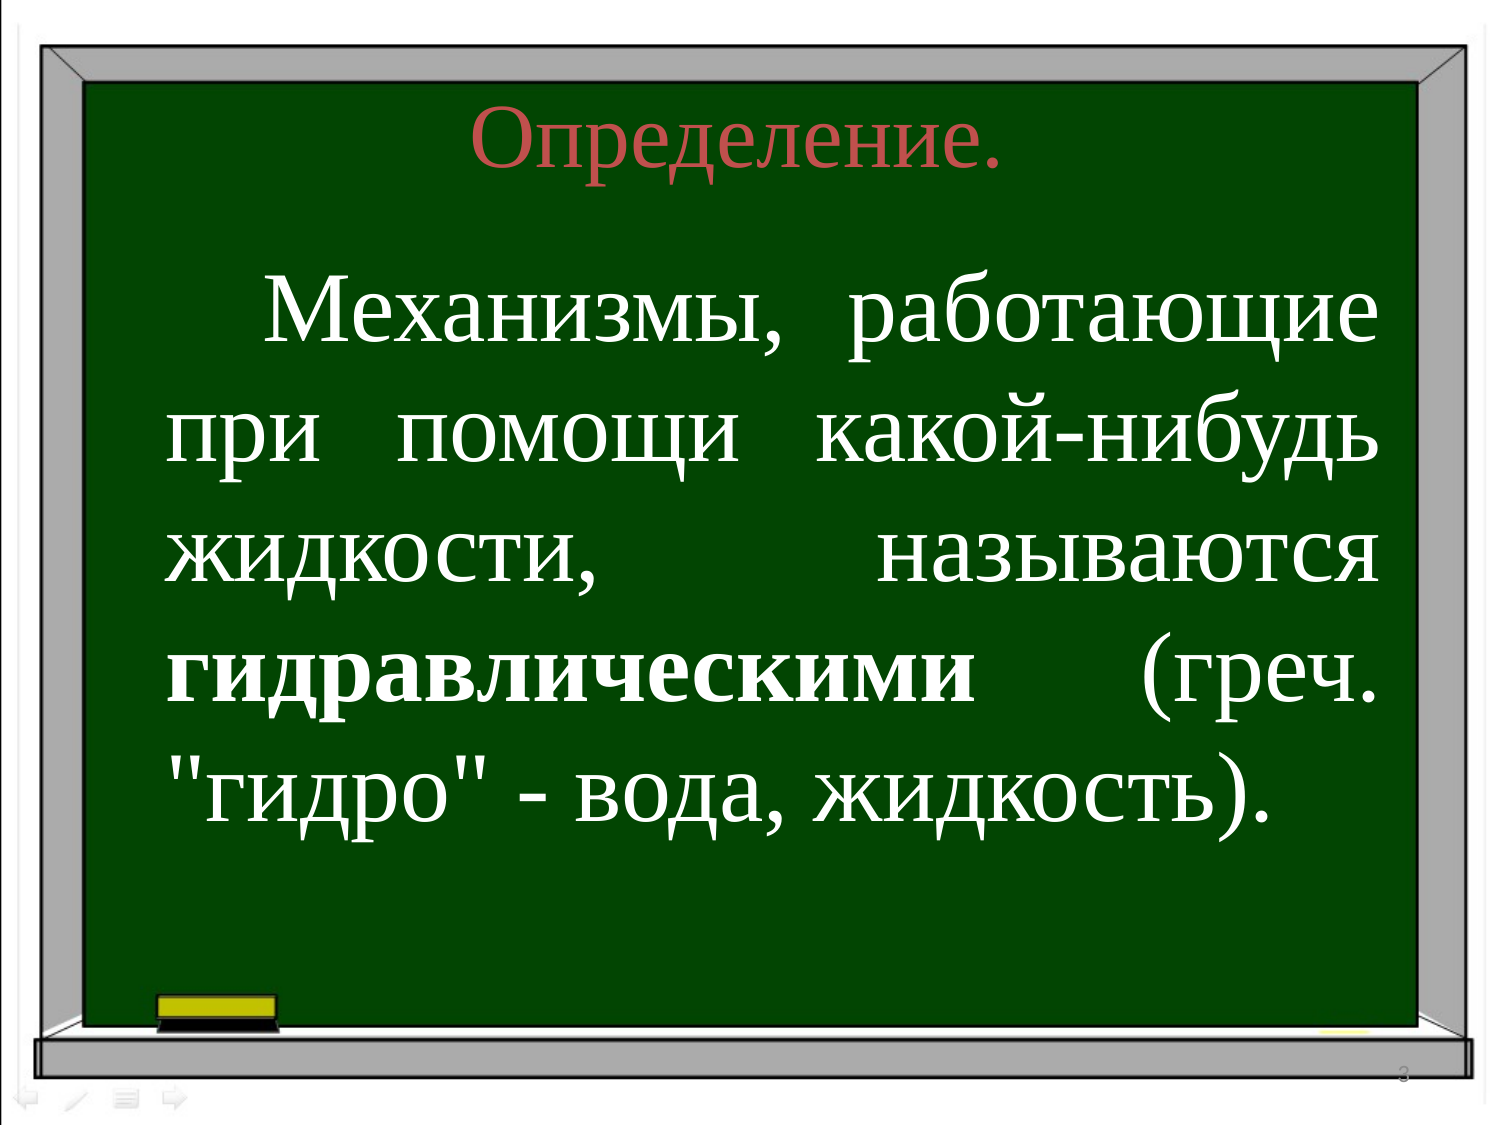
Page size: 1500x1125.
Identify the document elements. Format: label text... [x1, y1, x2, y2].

list Механизмы, работающие при помощи какой-нибудь жидкости, называются гидравлическими (греч. "гидро" - вода, жидкость). [93, 234, 1397, 977]
slide_number 3 [1074, 1042, 1425, 1103]
picture [0, 0, 1500, 1125]
title Определение. [62, 37, 1413, 225]
